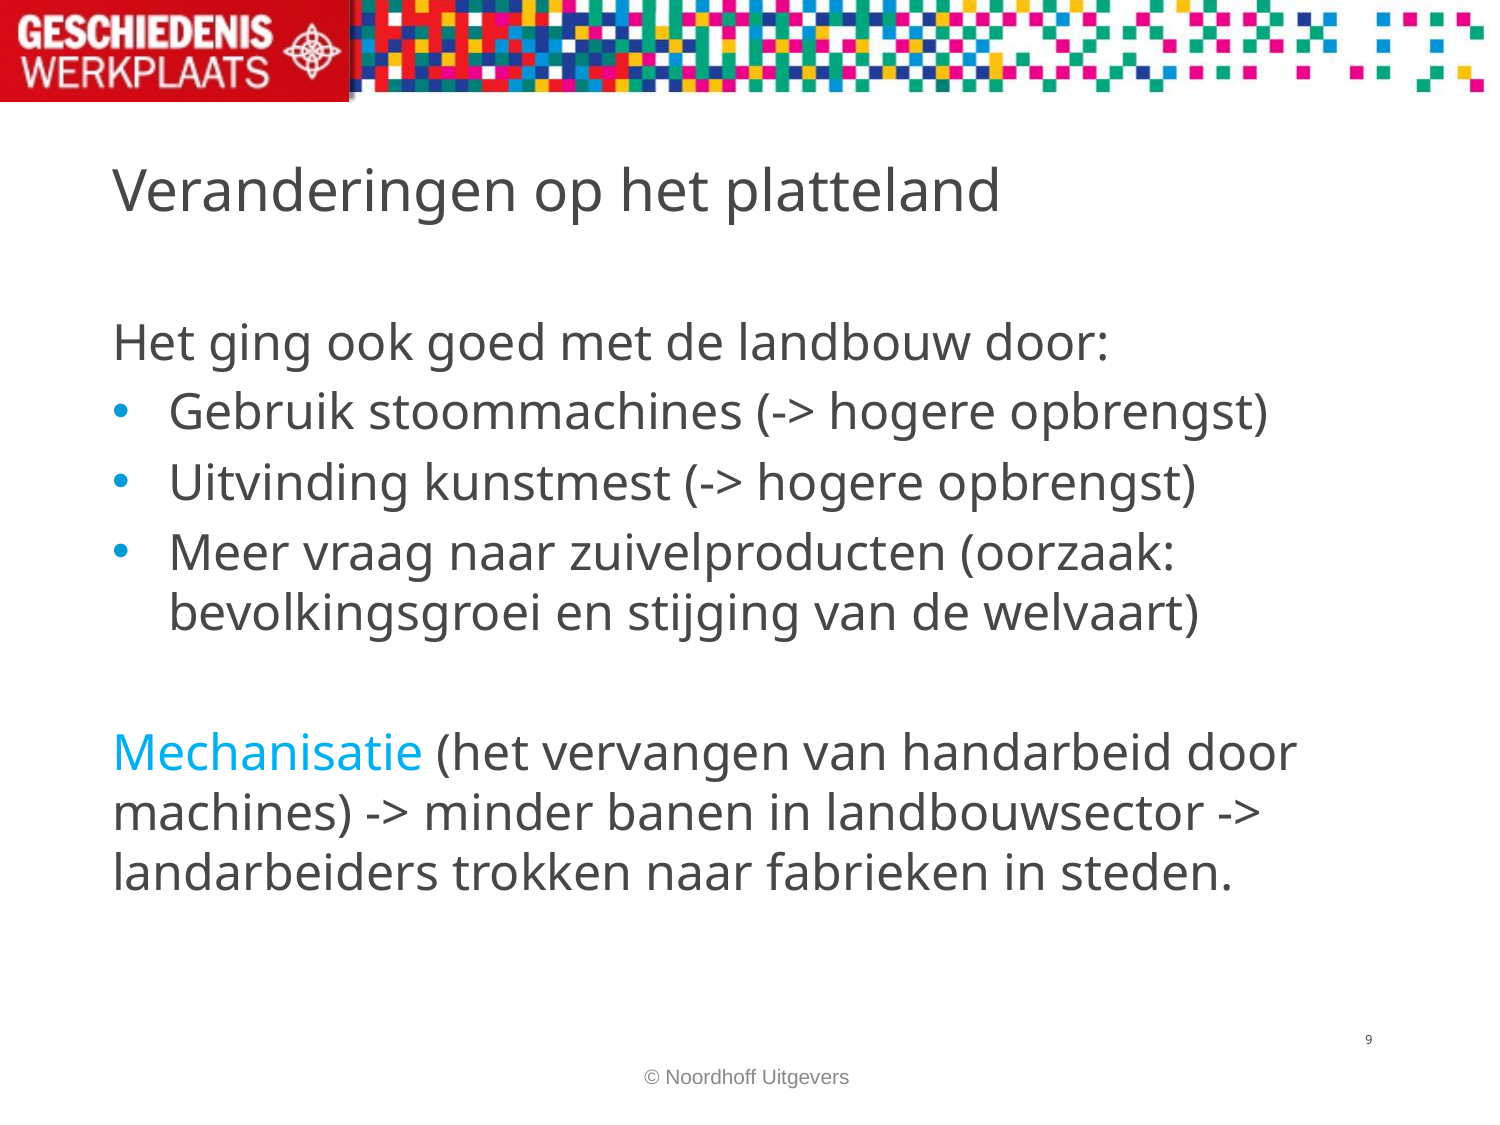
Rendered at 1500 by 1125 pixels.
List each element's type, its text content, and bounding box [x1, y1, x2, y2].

text_box © Noordhoff Uitgevers [512, 1045, 988, 1106]
list Het ging ook goed met de landbouw door: Gebruik stoommachines (-> hogere opbrengst) Uitvinding kunstmest (-> hogere opbrengst) Meer vraag naar zuivelproducten (oorzaak: bevolkingsgroei en stijging van de welvaart) Mechanisatie (het vervangen van handarbeid door machines) -> minder banen in landbouwsector -> landarbeiders trokken naar fabrieken in steden. [112, 302, 1409, 988]
title Veranderingen op het platteland [112, 145, 1401, 256]
picture [0, 0, 1500, 1125]
slide_number 9 [1325, 1025, 1388, 1063]
